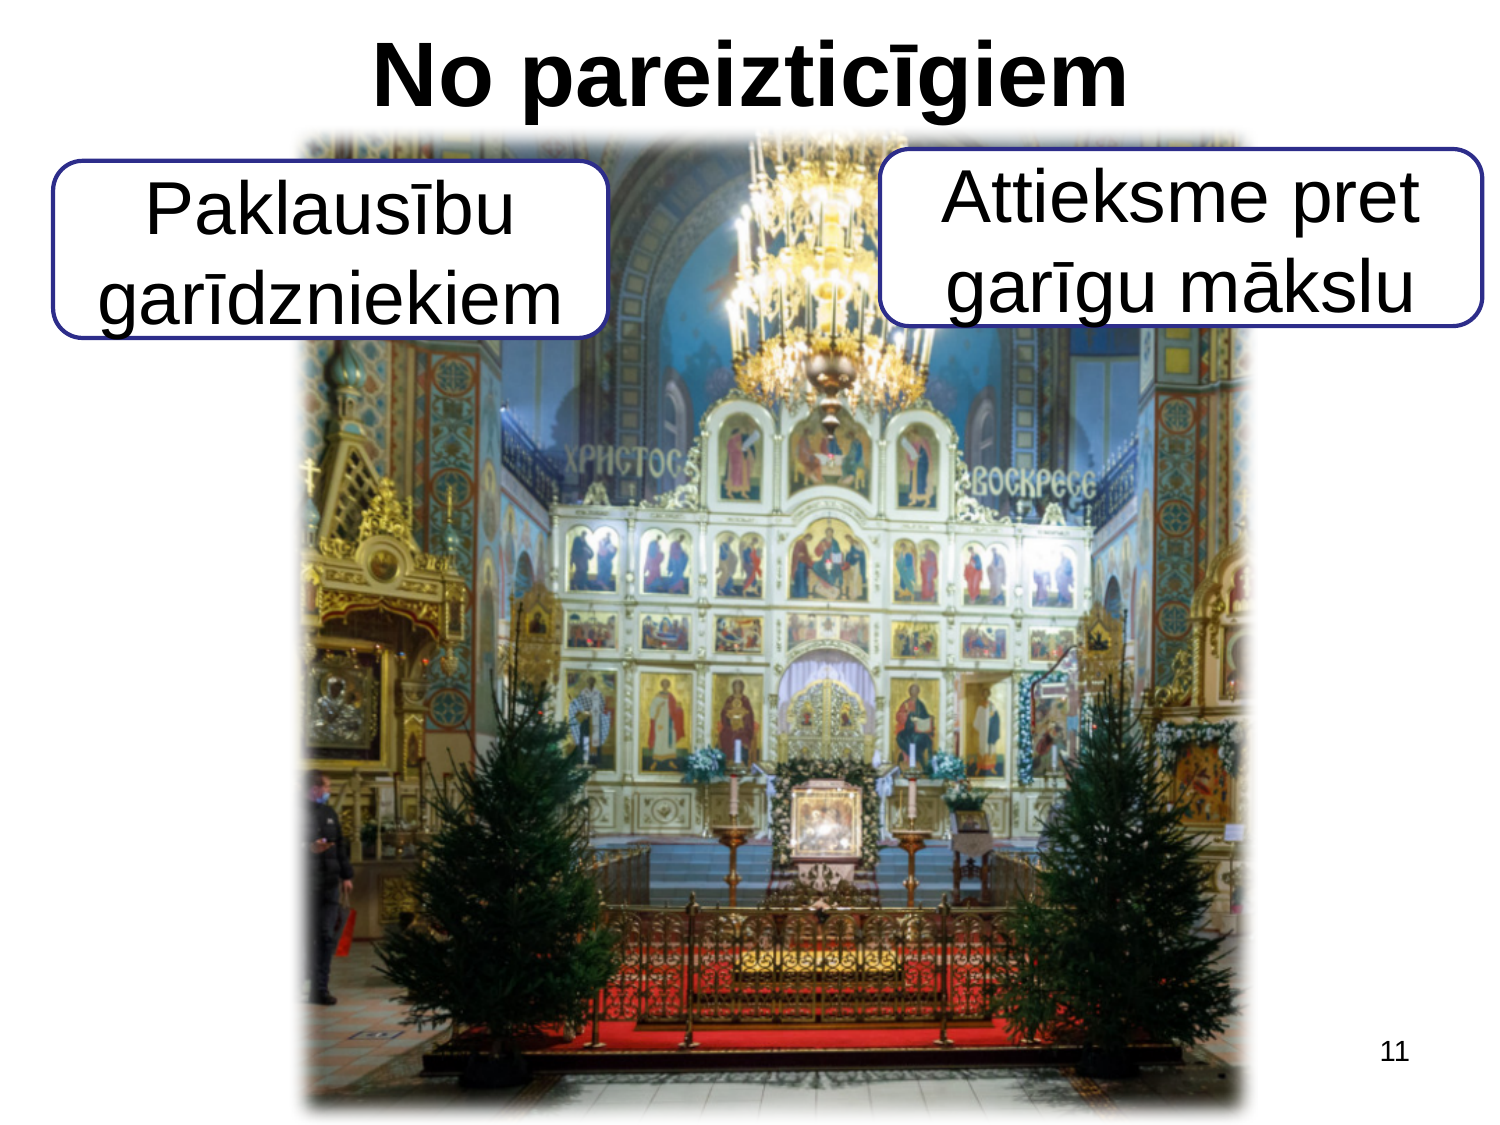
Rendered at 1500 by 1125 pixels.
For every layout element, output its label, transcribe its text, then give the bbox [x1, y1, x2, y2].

slide_number 11 [1262, 1024, 1426, 1103]
picture [288, 125, 1259, 1125]
text_box Attieksme pret garīgu mākslu [1262, 146, 1485, 329]
text_box Paklausību garīdzniekiem [50, 158, 283, 341]
title No pareizticīgiem [76, 0, 1427, 140]
